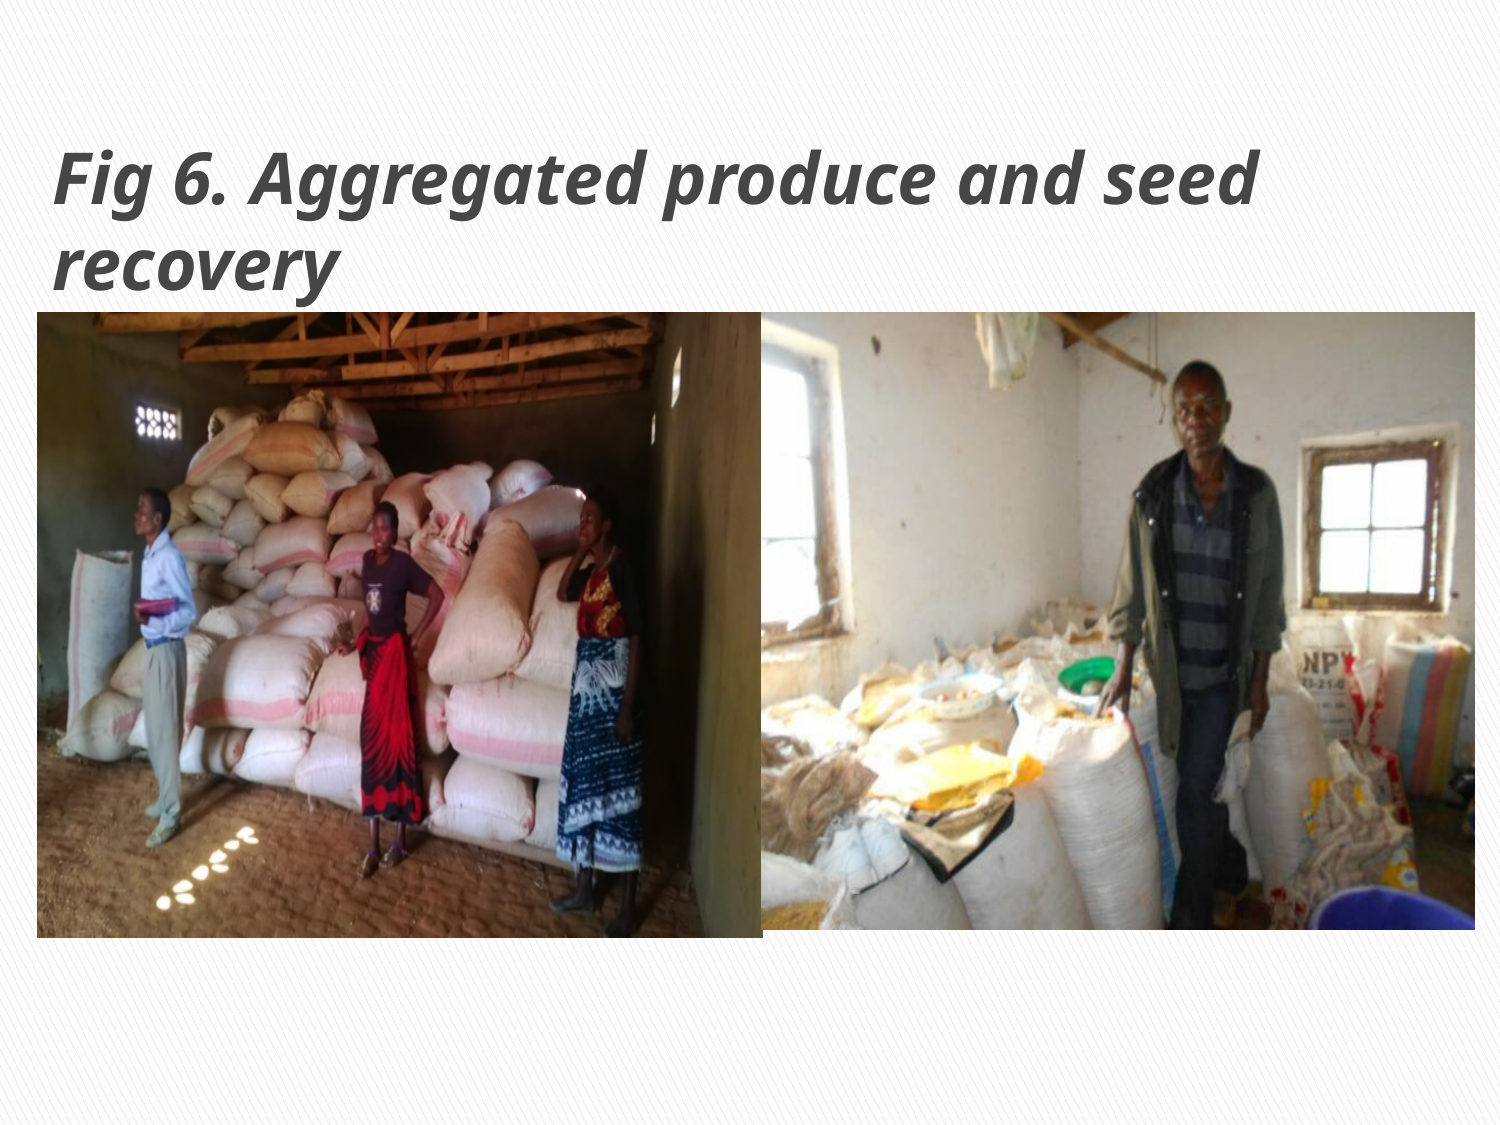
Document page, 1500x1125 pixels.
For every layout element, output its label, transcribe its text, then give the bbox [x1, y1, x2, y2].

title Fig 6. Aggregated produce and seed recovery [37, 125, 1475, 312]
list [761, 312, 1476, 930]
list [37, 312, 761, 938]
